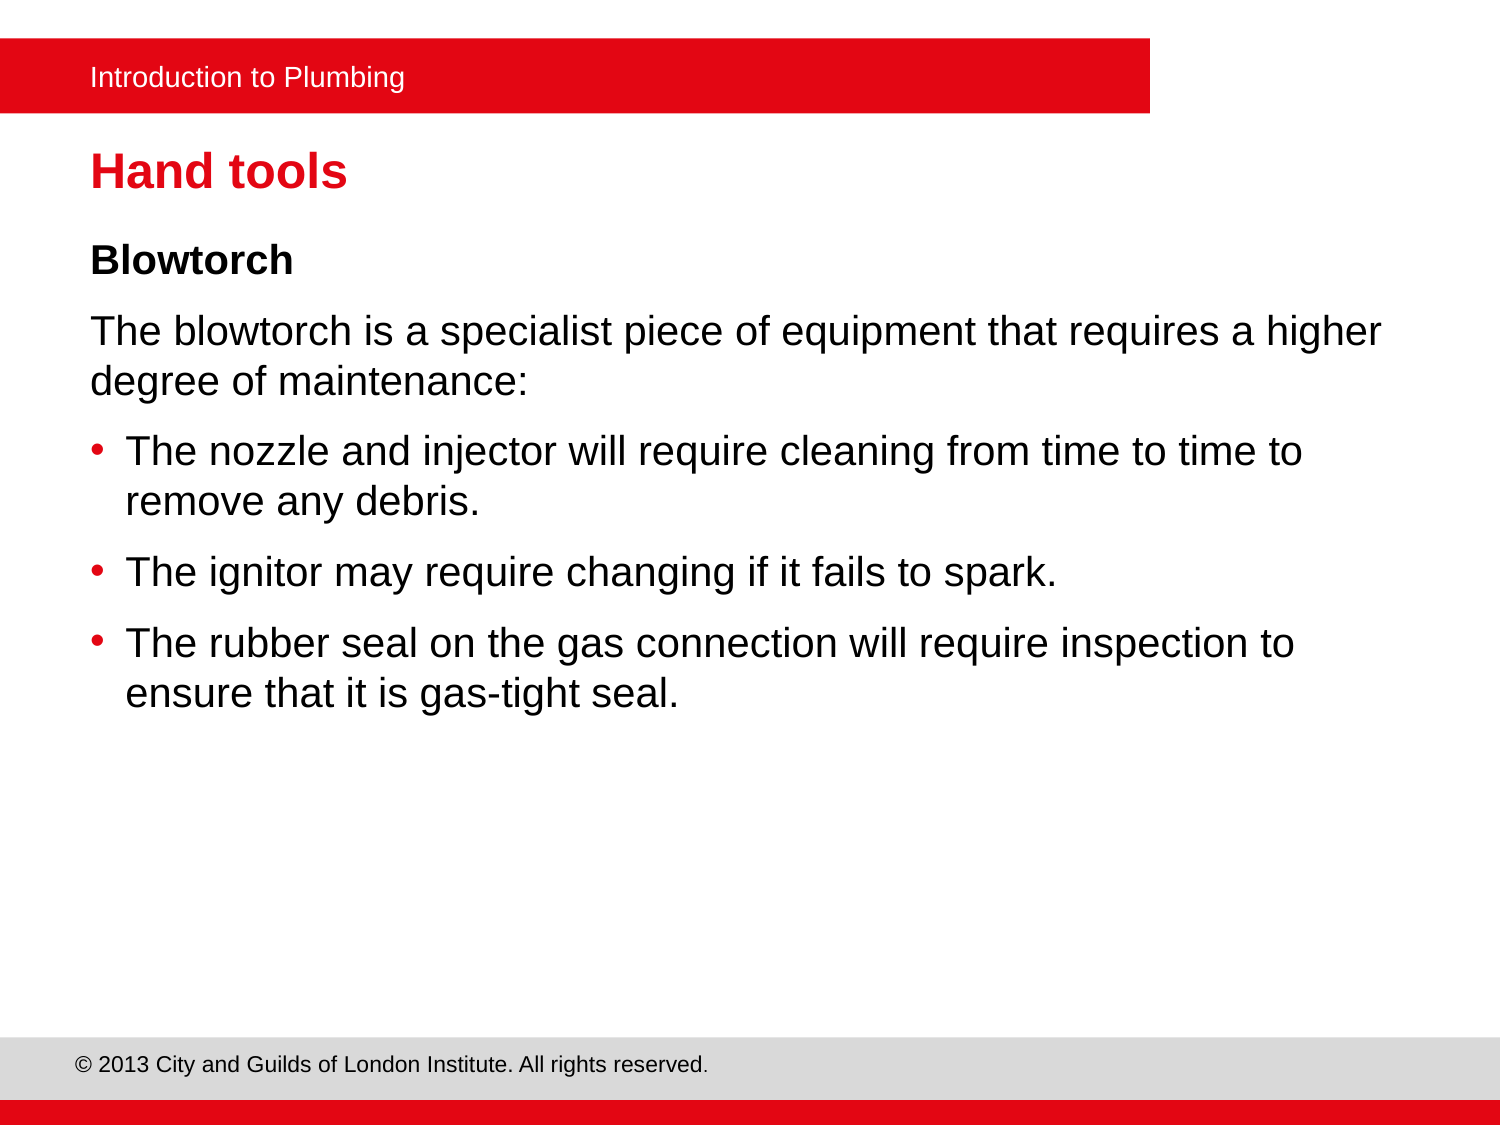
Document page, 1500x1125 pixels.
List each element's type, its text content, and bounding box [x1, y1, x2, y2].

title Hand tools [74, 137, 1424, 201]
list Blowtorch The blowtorch is a specialist piece of equipment that requires a higher degree of maintenance: The nozzle and injector will require cleaning from time to time to remove any debris. The ignitor may require changing if it fails to spark. The rubber seal on the gas connection will require inspection to ensure that it is gas-tight seal. [74, 224, 1426, 1012]
